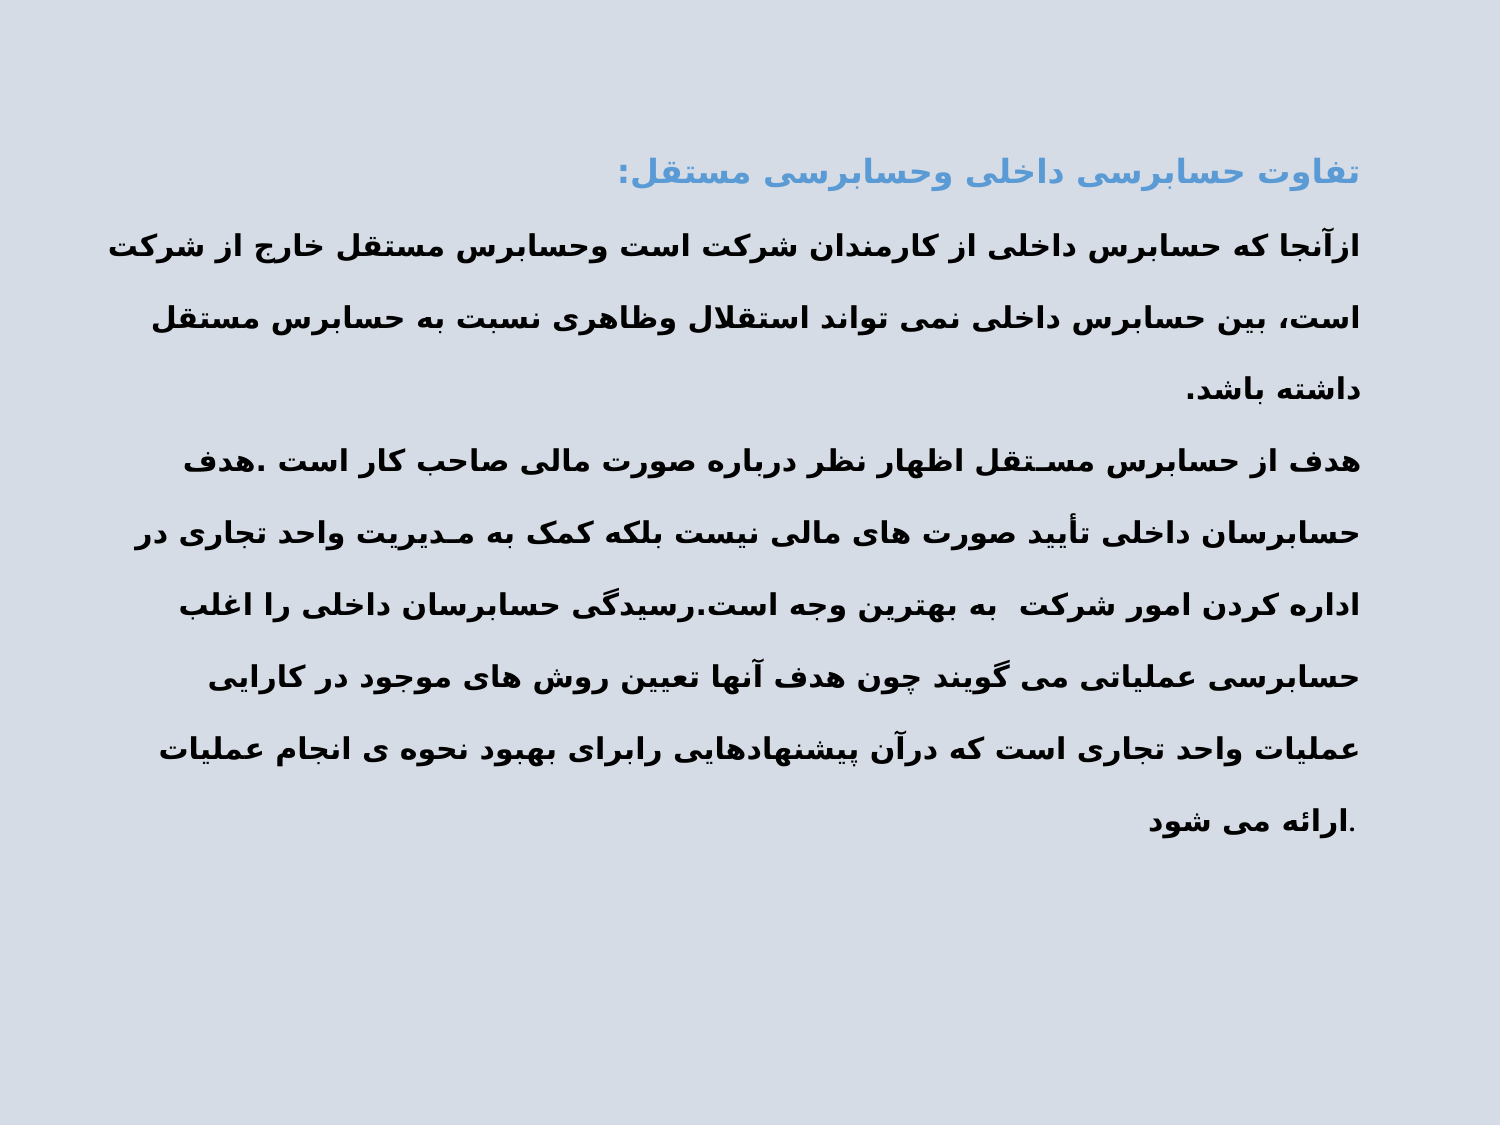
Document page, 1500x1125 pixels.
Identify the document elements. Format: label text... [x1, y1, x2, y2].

title تفاوت حسابرسی داخلی وحسابرسی مستقل: ازآنجا که حسابرس داخلی از کارمندان شرکت است وحسابرس مستقل خارج از شرکت است، بین حسابرس داخلی نمی تواند استقلال وظاهری نسبت به حسابرس مستقل داشته باشد. هدف از حسابرس مسـتقل اظهار نظر درباره صورت مالی صاحب کار است .هدف حسابرسان داخلی تأیید صورت های مالی نیست بلکه کمک به مـدیریت واحد تجاری در اداره کردن امور شرکت به بهترین وجه است.رسیدگی حسابرسان داخلی را اغلب حسابرسی عملیاتی می گویند چون هدف آنها تعیین روش های موجود در کارایی عملیات واحد تجاری است که درآن پیشنهادهایی رابرای بهبود نحوه ی انجام عملیات ارائه می شود. [76, 101, 1377, 846]
